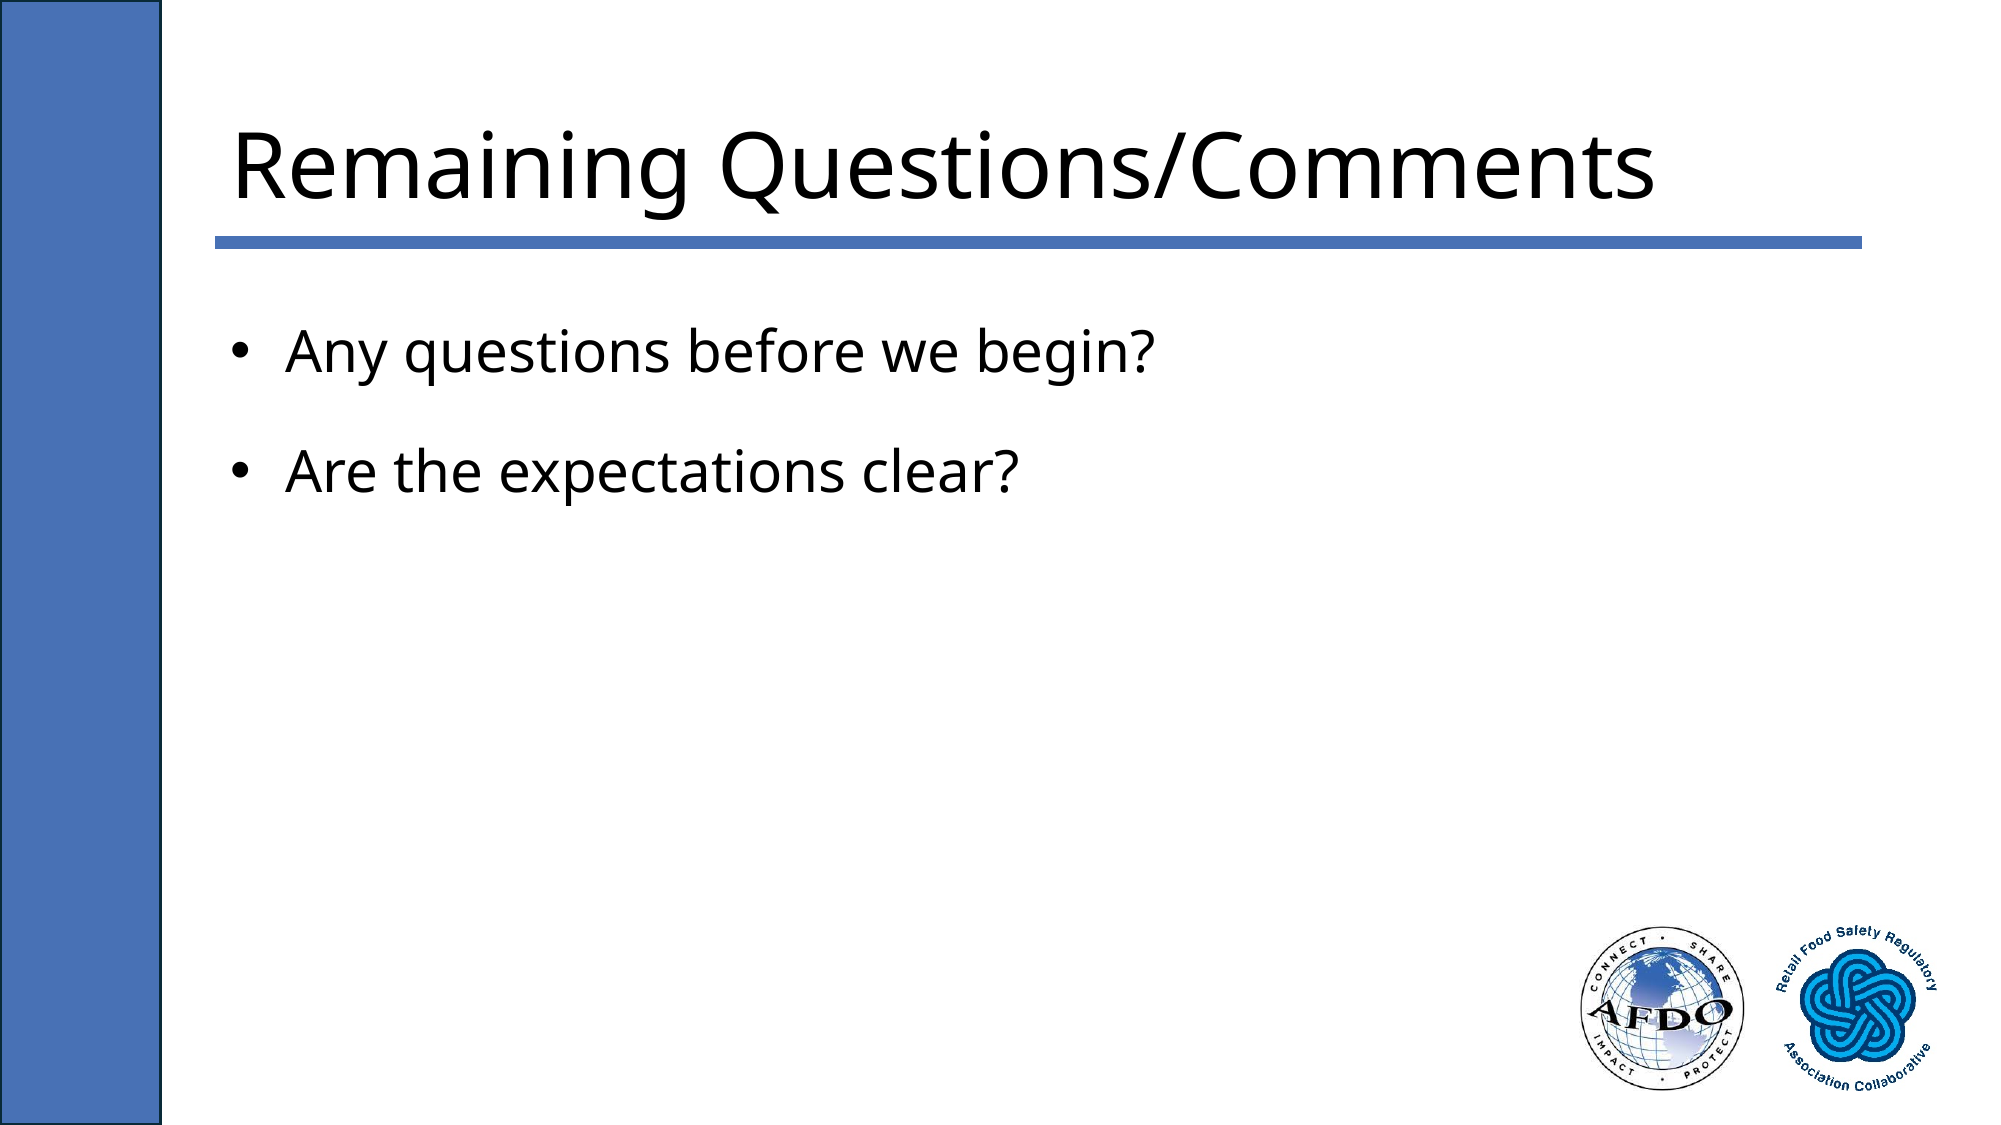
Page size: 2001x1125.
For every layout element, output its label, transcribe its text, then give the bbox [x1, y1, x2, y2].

title Remaining Questions/Comments [215, 110, 1863, 227]
list Any questions before we begin? Are the expectations clear? [215, 306, 1863, 960]
picture [1579, 960, 1745, 1091]
picture [1776, 925, 1937, 1091]
